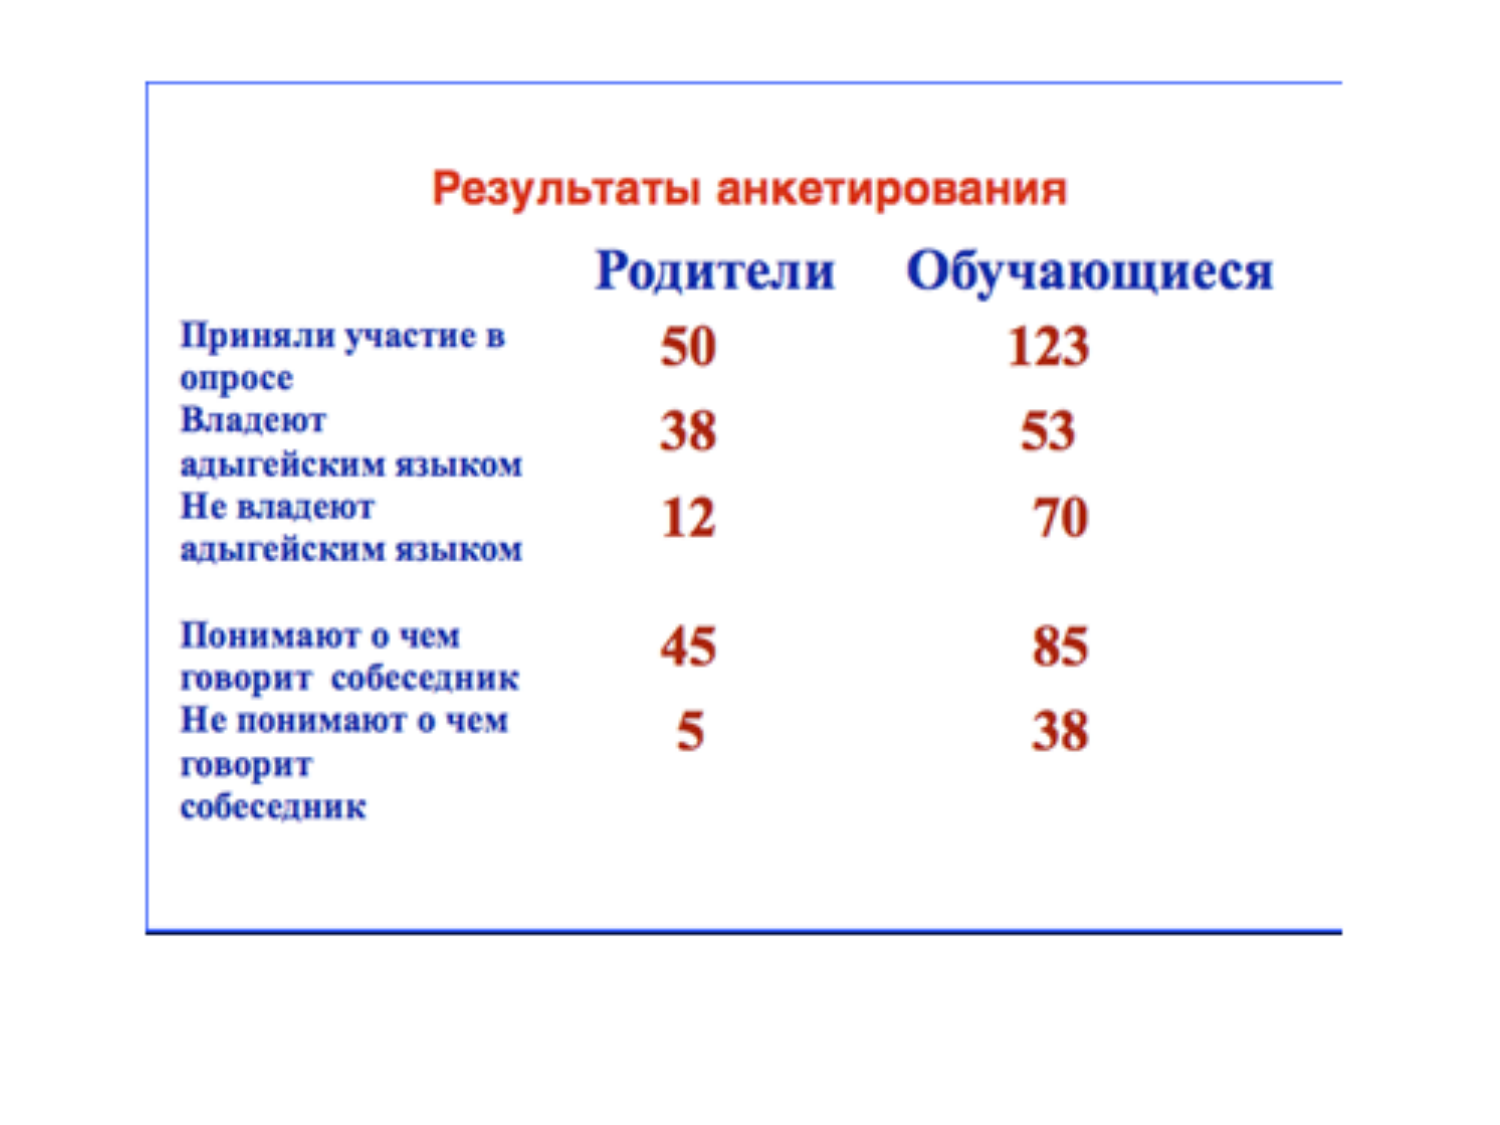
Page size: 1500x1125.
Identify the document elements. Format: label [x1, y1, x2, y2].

list [52, 18, 1500, 1105]
